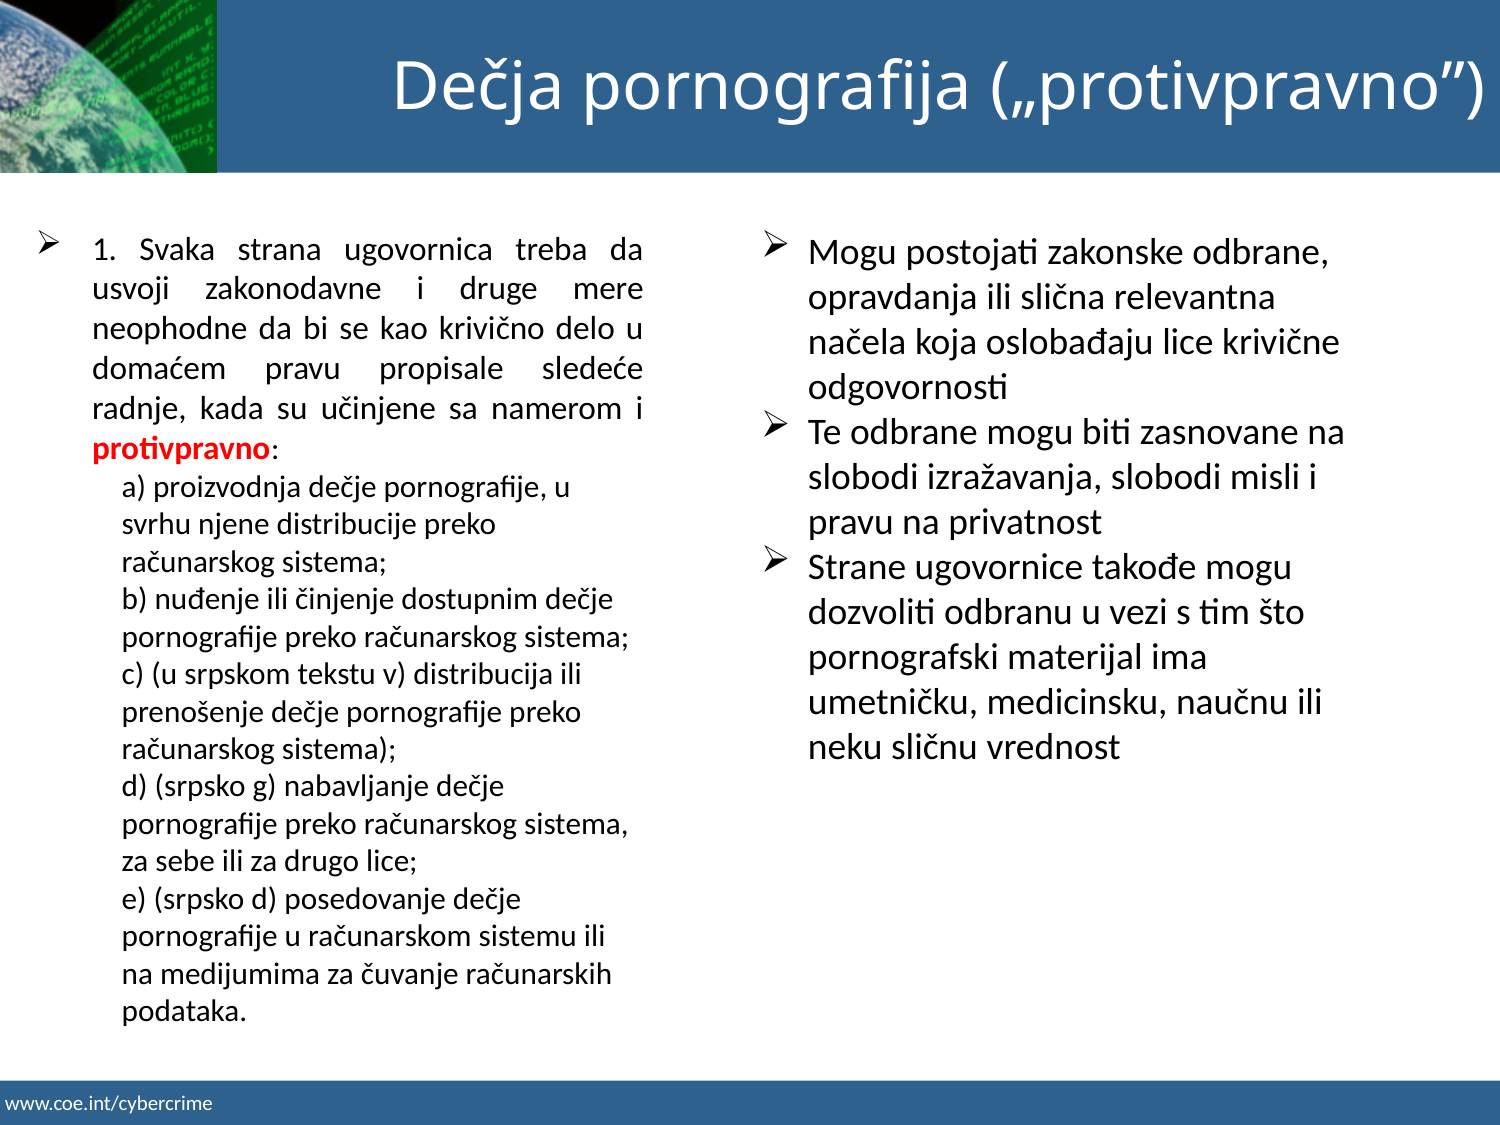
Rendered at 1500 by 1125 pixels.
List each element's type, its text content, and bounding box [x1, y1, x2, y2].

text_box Dečja pornografija („protivpravno”) [247, 35, 1500, 130]
text_box 1. Svaka strana ugovornica treba da usvoji zakonodavne i druge mere neophodne da bi se kao krivično delo u domaćem pravu propisale sledeće radnje, kada su učinjene sa namerom i protivpravno: a) proizvodnja dečje pornografije, u svrhu njene distribucije preko računarskog sistema; b) nuđenje ili činjenje dostupnim dečje pornografije preko računarskog sistema; c) (u srpskom tekstu v) distribucija ili prenošenje dečje pornografije preko računarskog sistema); d) (srpsko g) nabavljanje dečje pornografije preko računarskog sistema, za sebe ili za drugo lice; e) (srpsko d) posedovanje dečje pornografije u računarskom sistemu ili na medijumima za čuvanje računarskih podataka. [21, 219, 660, 1036]
picture [0, 0, 217, 173]
text_box Mogu postojati zakonske odbrane, opravdanja ili slična relevantna načela koja oslobađaju lice krivične odgovornosti Te odbrane mogu biti zasnovane na slobodi izražavanja, slobodi misli i pravu na privatnost Strane ugovornice takođe mogu dozvoliti odbranu u vezi s tim što pornografski materijal ima umetničku, medicinsku, naučnu ili neku sličnu vrednost [746, 219, 1385, 774]
